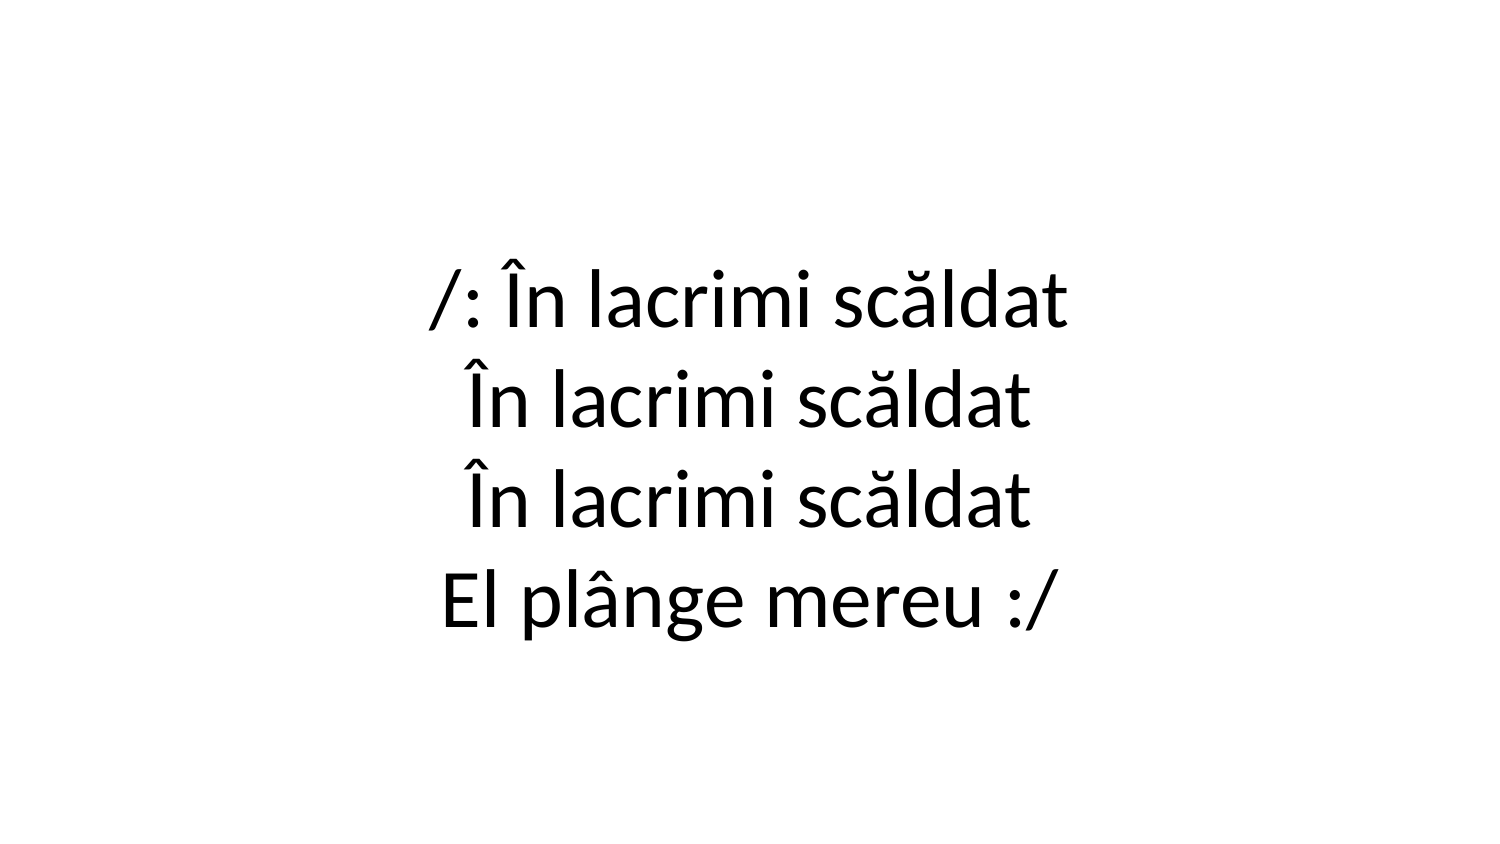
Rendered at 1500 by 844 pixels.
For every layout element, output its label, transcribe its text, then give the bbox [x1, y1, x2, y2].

text_box /: În lacrimi scăldat În lacrimi scăldat În lacrimi scăldat El plânge mereu :/ [415, 192, 1085, 652]
